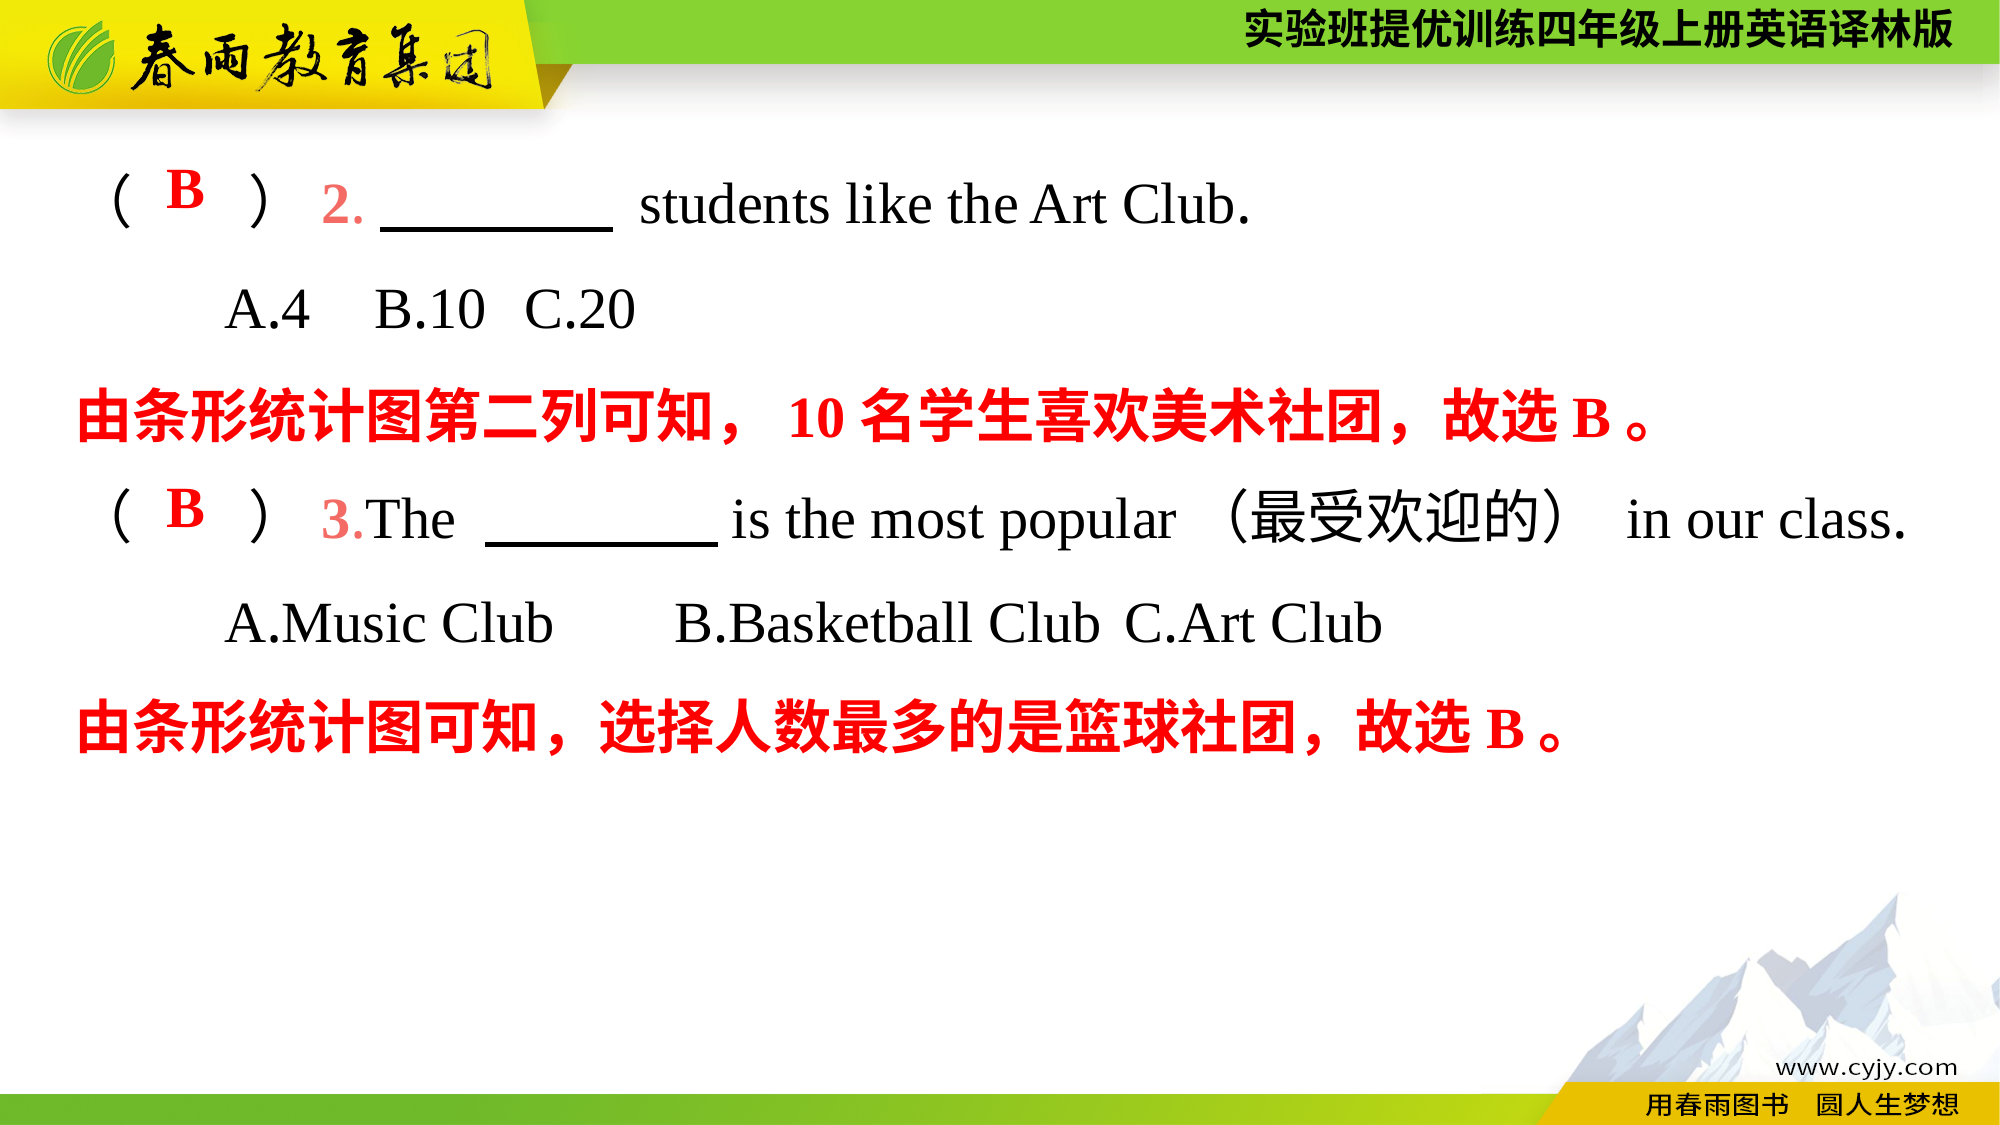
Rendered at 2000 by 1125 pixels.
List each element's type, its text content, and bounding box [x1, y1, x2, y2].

text_box 由条形统计图可知，选择人数最多的是篮球社团，故选B。 [59, 648, 1944, 769]
list （ ）2. students like the Art Club. A.4 B.10 C.20 （ ）3.The is the most popular（最受欢迎的） in our class. A.Music Club B.Basketball Club C.Art Club [59, 457, 1944, 648]
picture [0, 0, 2000, 1125]
text_box B [151, 143, 220, 228]
list （ ）2. students like the Art Club. A.4 B.10 C.20 （ ）3.The is the most popular（最受欢迎的） in our class. A.Music Club B.Basketball Club C.Art Club [59, 122, 1944, 336]
text_box 由条形统计图第二列可知，10名学生喜欢美术社团，故选B。 [59, 336, 1944, 457]
text_box B [151, 461, 220, 547]
